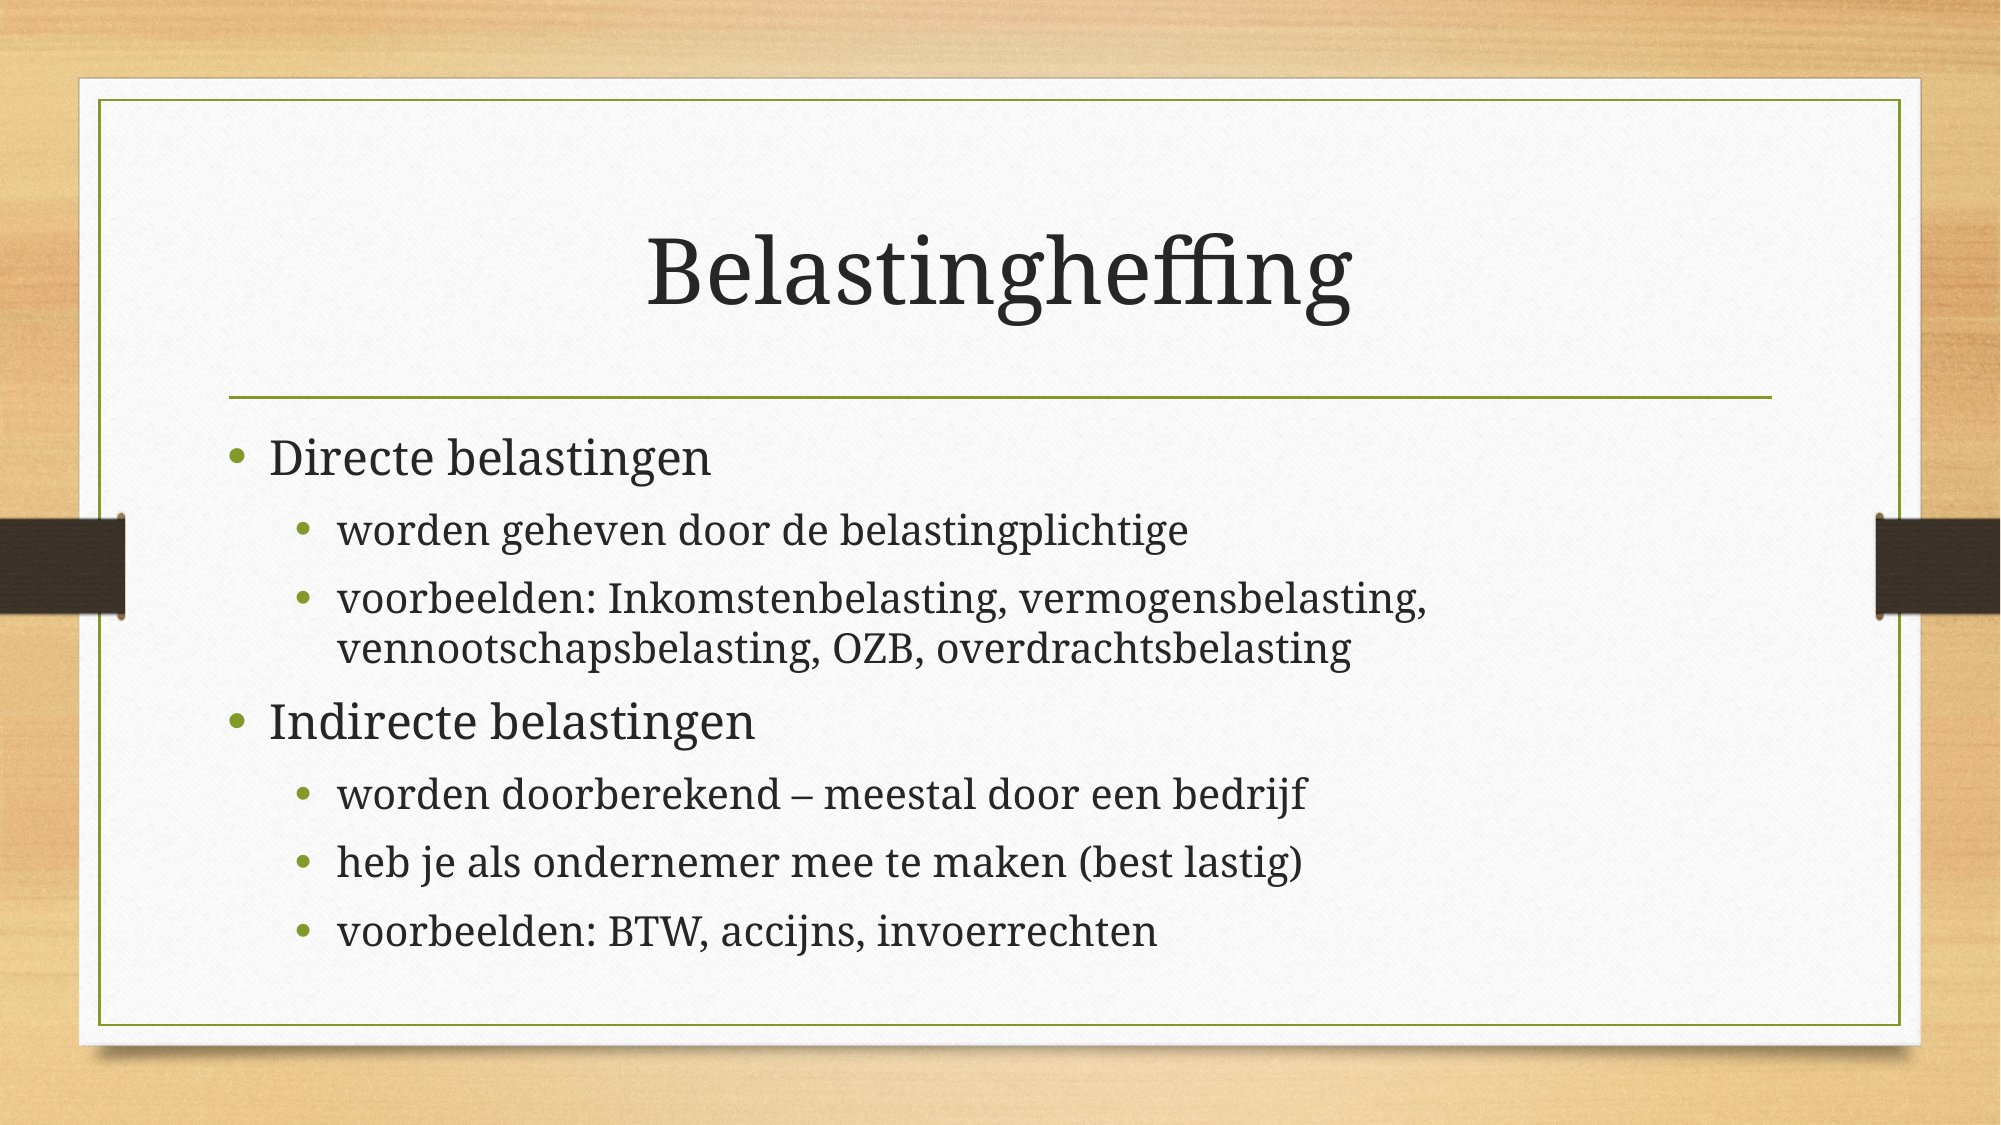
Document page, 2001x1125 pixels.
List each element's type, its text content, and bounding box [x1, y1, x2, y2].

picture [0, 0, 2001, 1125]
list Directe belastingen worden geheven door de belastingplichtige voorbeelden: Inkomstenbelasting, vermogensbelasting, vennootschapsbelasting, OZB, overdrachtsbelasting Indirecte belastingen worden doorberekend – meestal door een bedrijf heb je als ondernemer mee te maken (best lastig) voorbeelden: BTW, accijns, invoerrechten [212, 419, 1788, 964]
title Belastingheffing [212, 161, 1788, 375]
